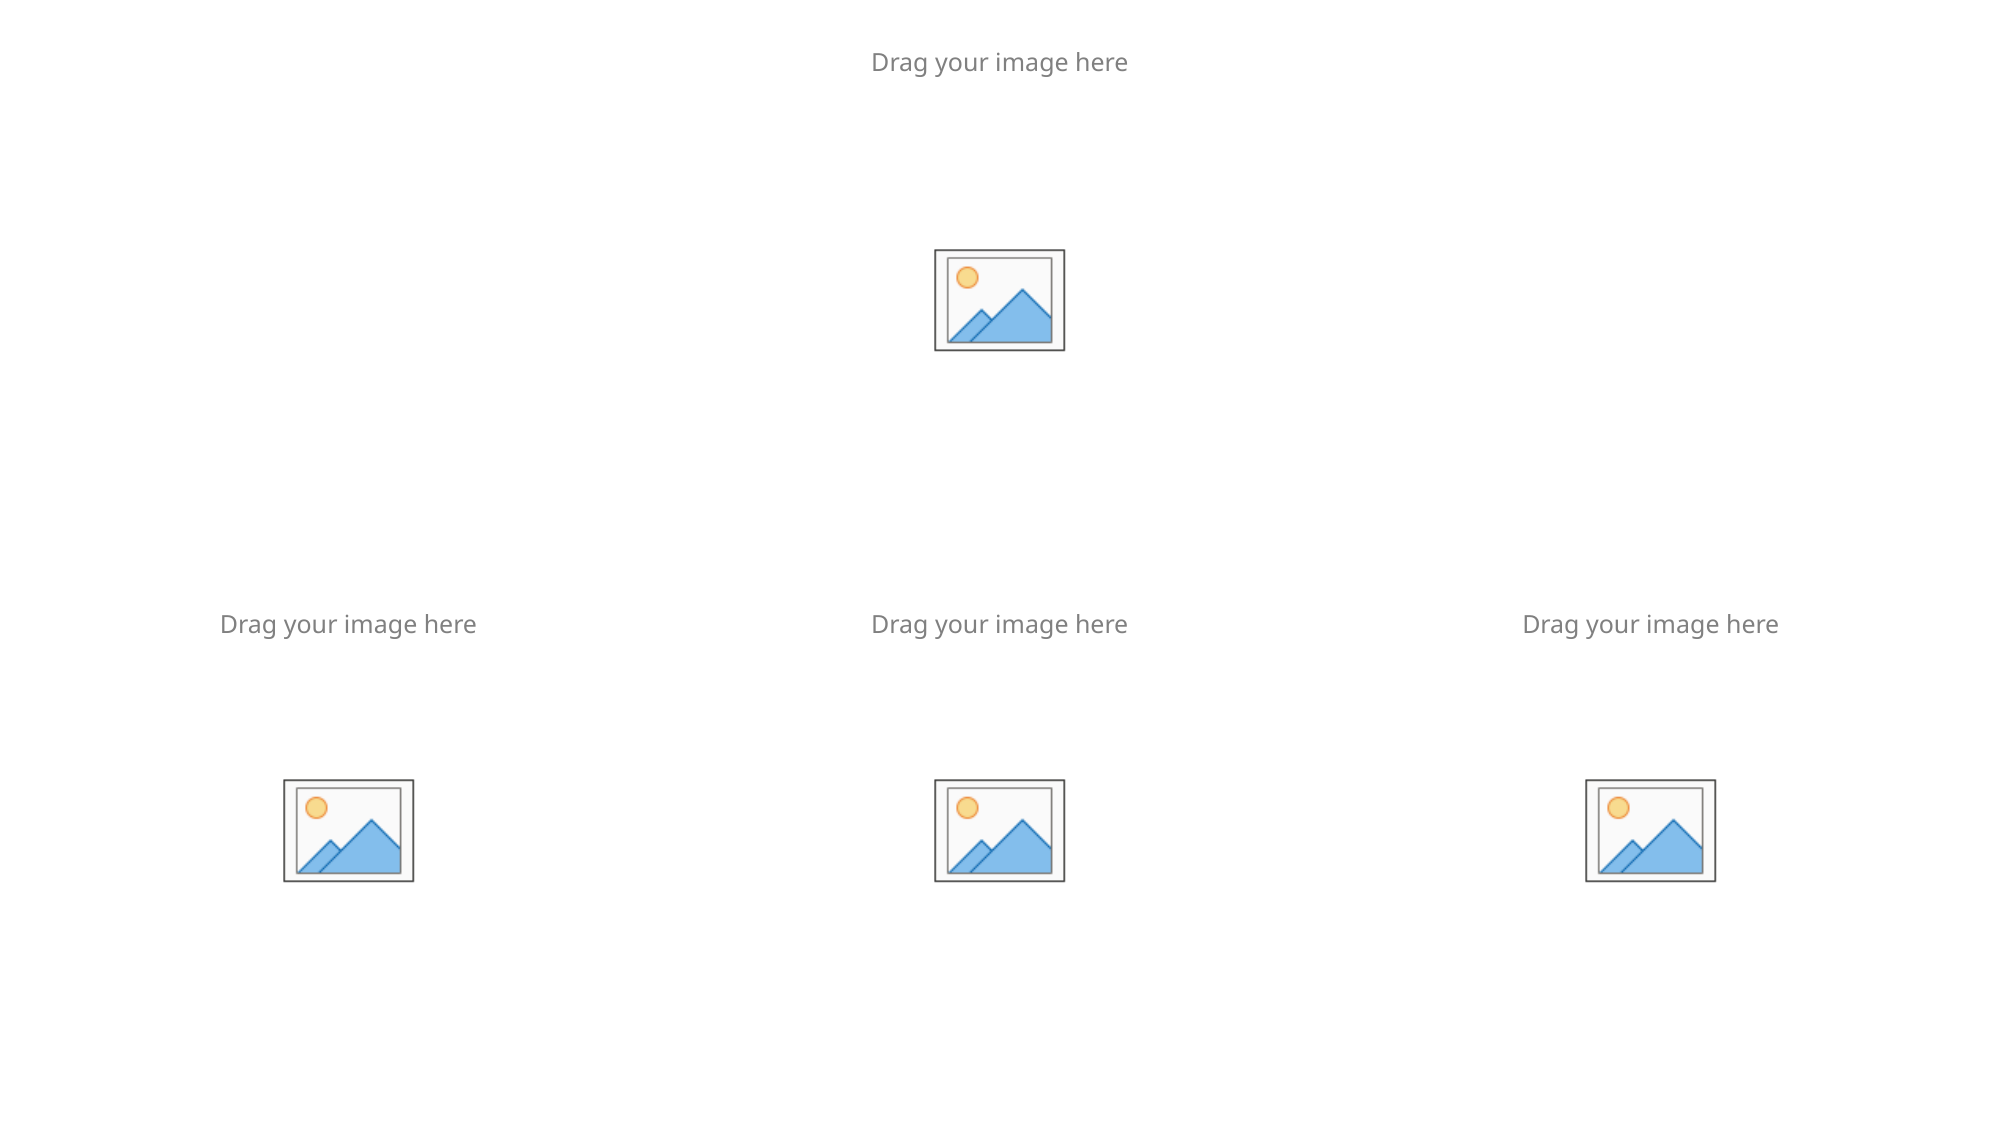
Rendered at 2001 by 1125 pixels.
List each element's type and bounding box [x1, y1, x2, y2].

picture [53, 601, 645, 1062]
picture [704, 601, 1296, 1062]
picture [53, 38, 1947, 563]
picture [1355, 601, 1947, 1062]
